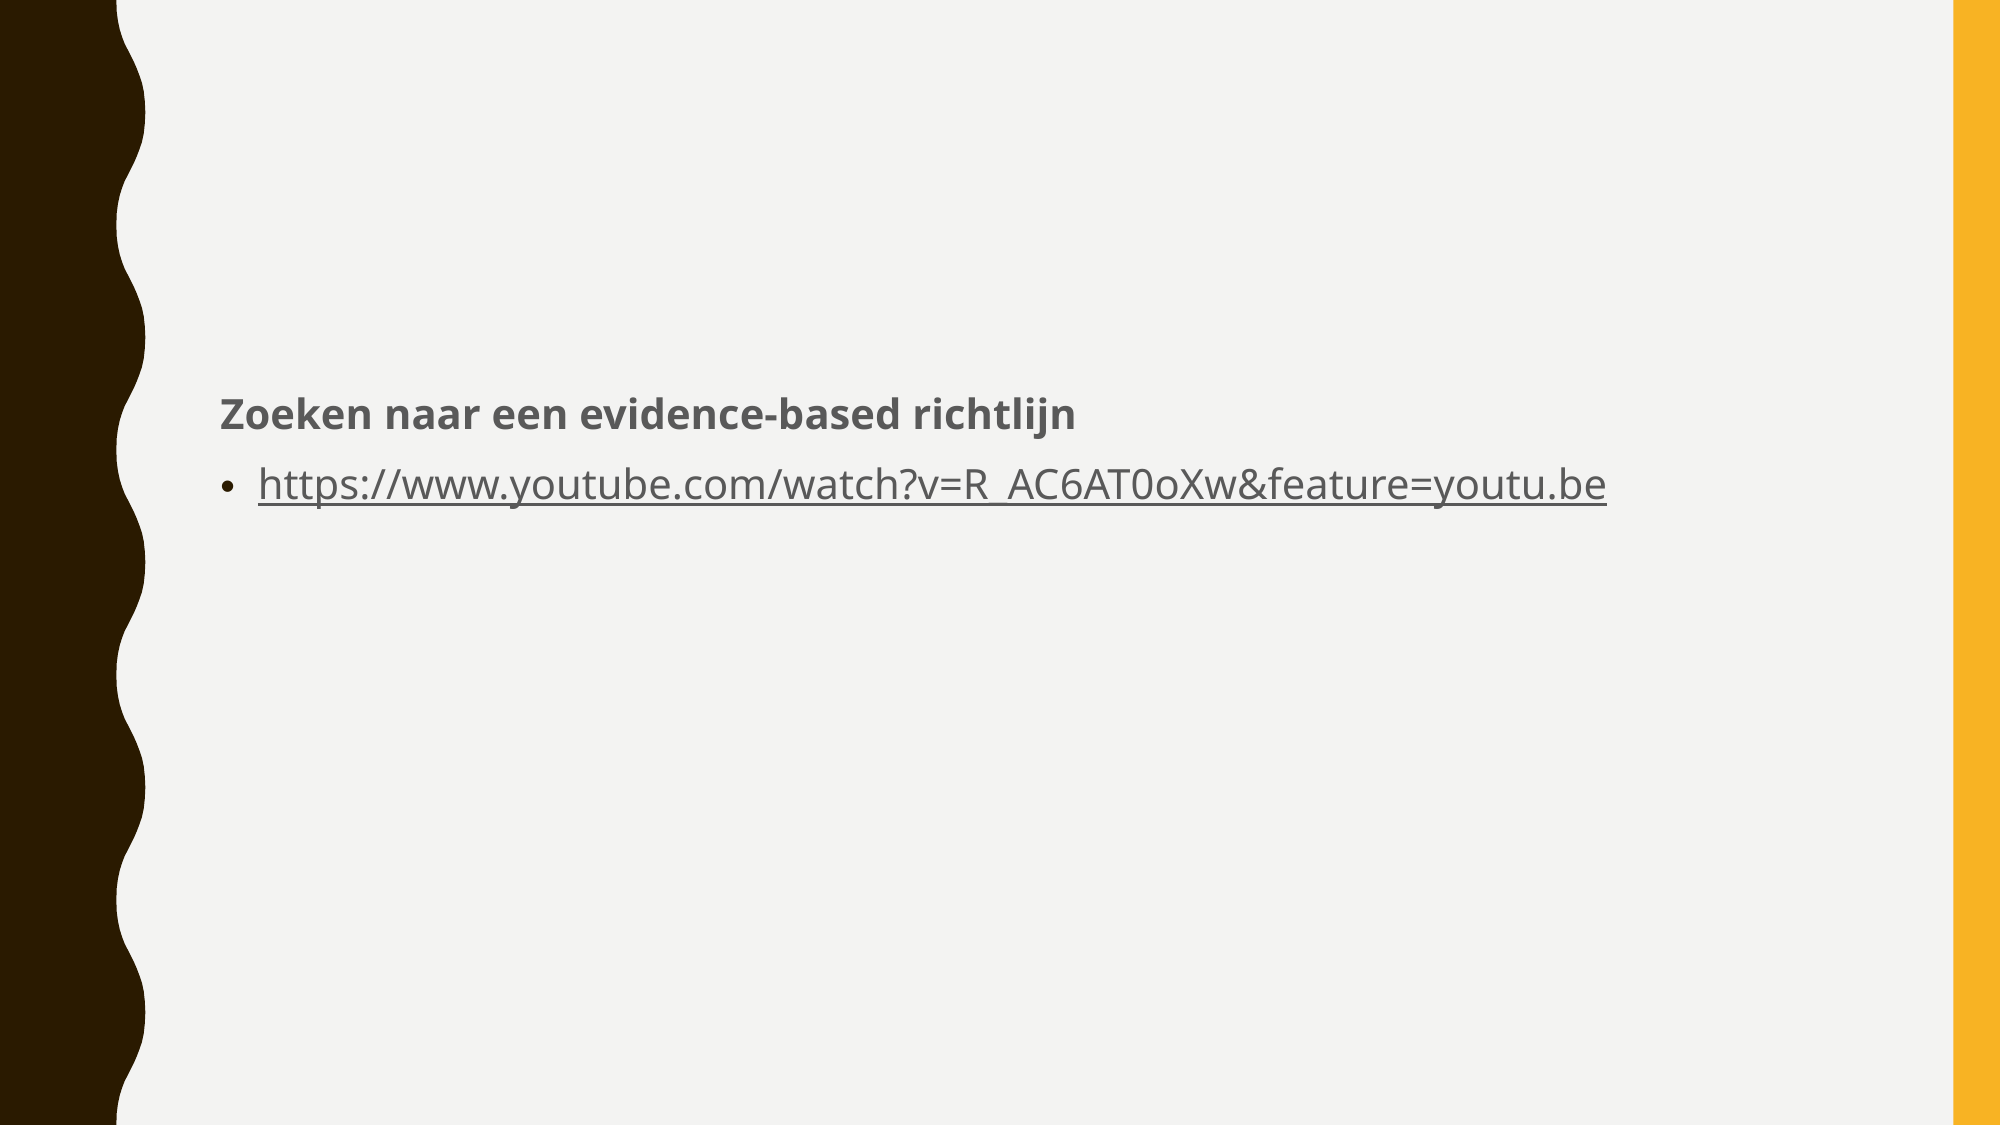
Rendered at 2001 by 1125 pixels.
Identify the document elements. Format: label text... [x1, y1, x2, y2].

list Zoeken naar een evidence-based richtlijn https://www.youtube.com/watch?v=R_AC6AT0oXw&feature=youtu.be [205, 375, 1875, 965]
